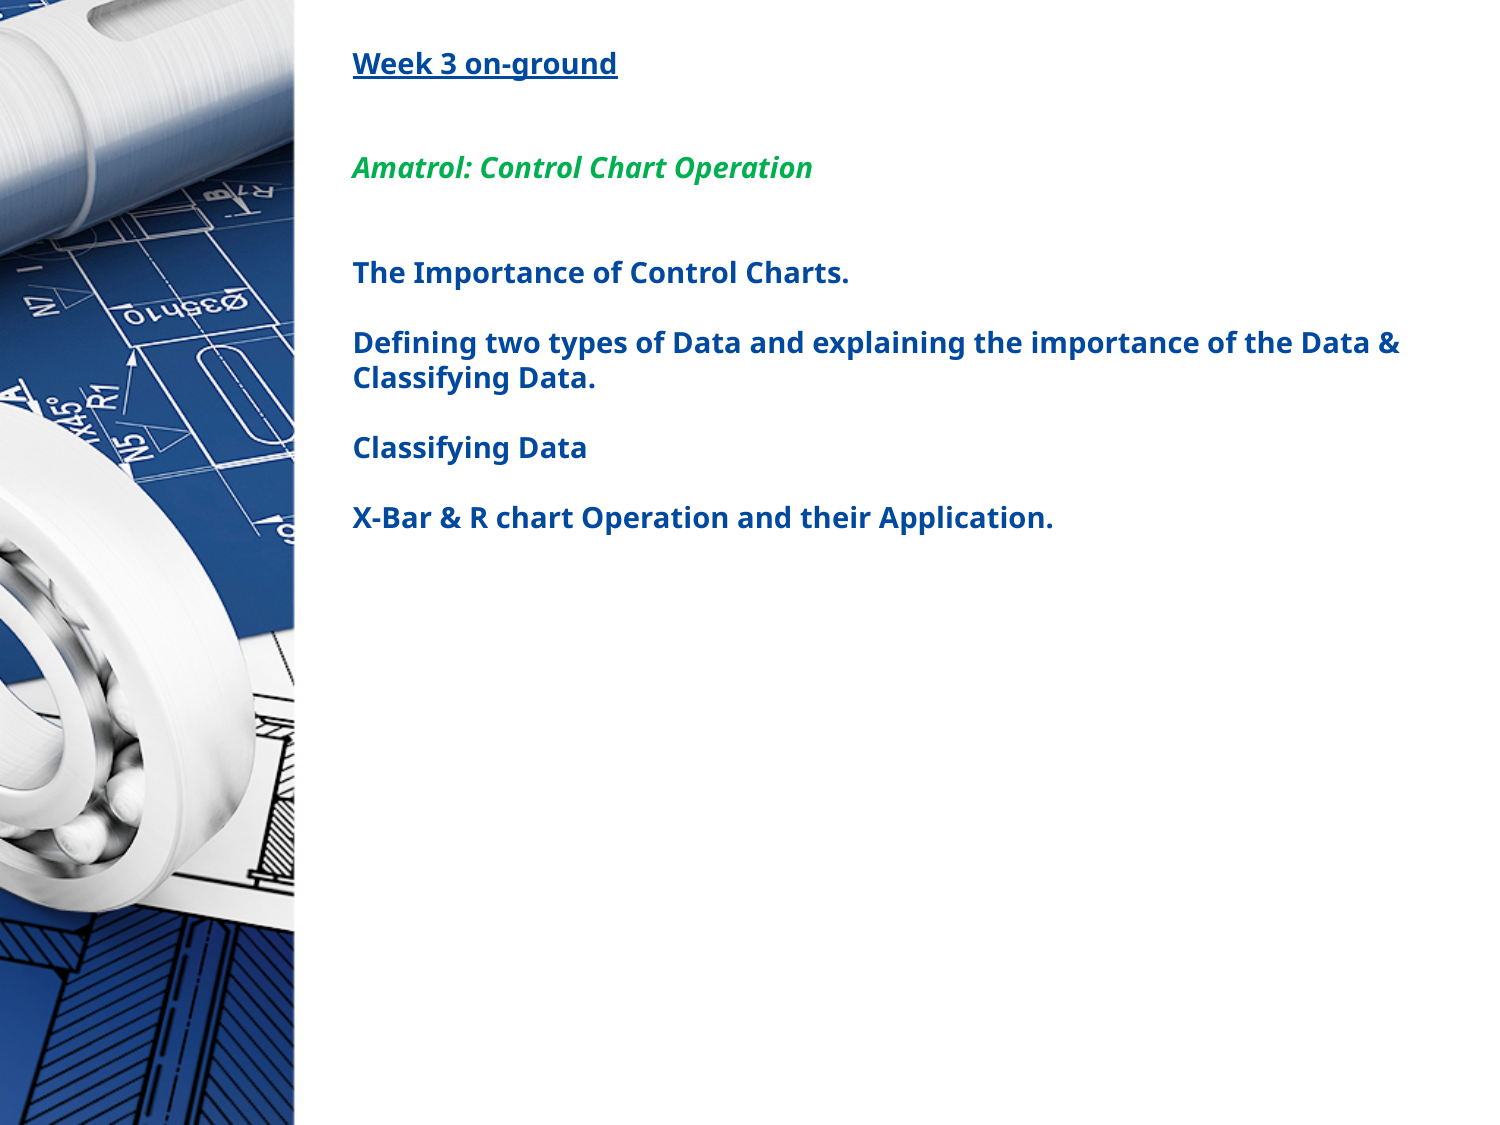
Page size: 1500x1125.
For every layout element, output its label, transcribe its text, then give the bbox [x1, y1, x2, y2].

title Week 3 on-ground Amatrol: Control Chart Operation The Importance of Control Charts. Defining two types of Data and explaining the importance of the Data & Classifying Data. Classifying Data X-Bar & R chart Operation and their Application. [337, 178, 1438, 366]
picture [0, 0, 1500, 1125]
